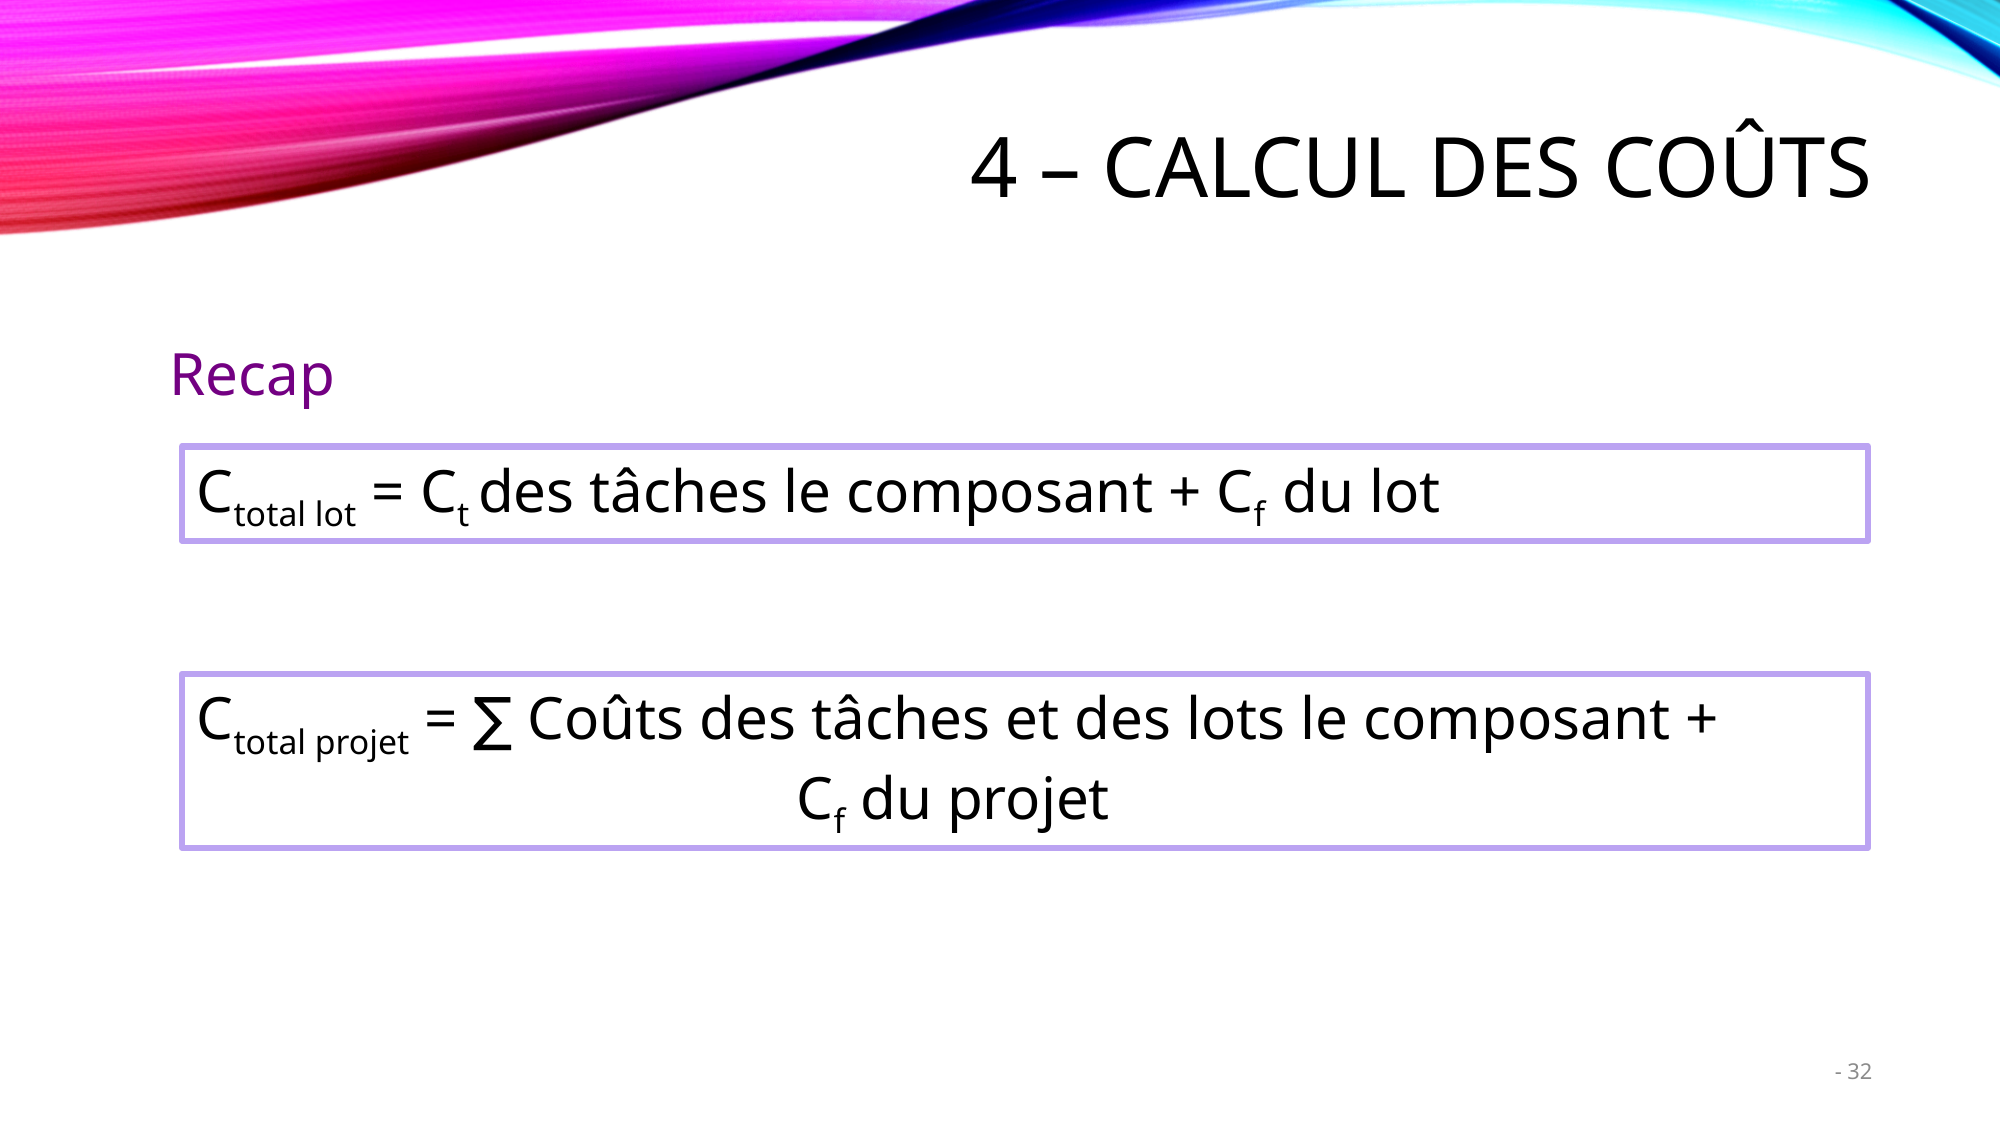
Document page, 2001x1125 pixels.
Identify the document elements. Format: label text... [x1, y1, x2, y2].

text_box Recap [154, 259, 1841, 415]
text_box Ctotal projet = ∑ Coûts des tâches et des lots le composant + Cf du projet [182, 673, 1869, 848]
picture [1890, 0, 2000, 75]
picture [0, 0, 2000, 237]
slide_number 32 [1808, 1042, 1888, 1103]
text_box Ctotal lot = Ct des tâches le composant + Cf du lot [182, 446, 1869, 541]
picture [1910, 0, 2000, 45]
title 4 – Calcul des coûts [638, 64, 1888, 277]
